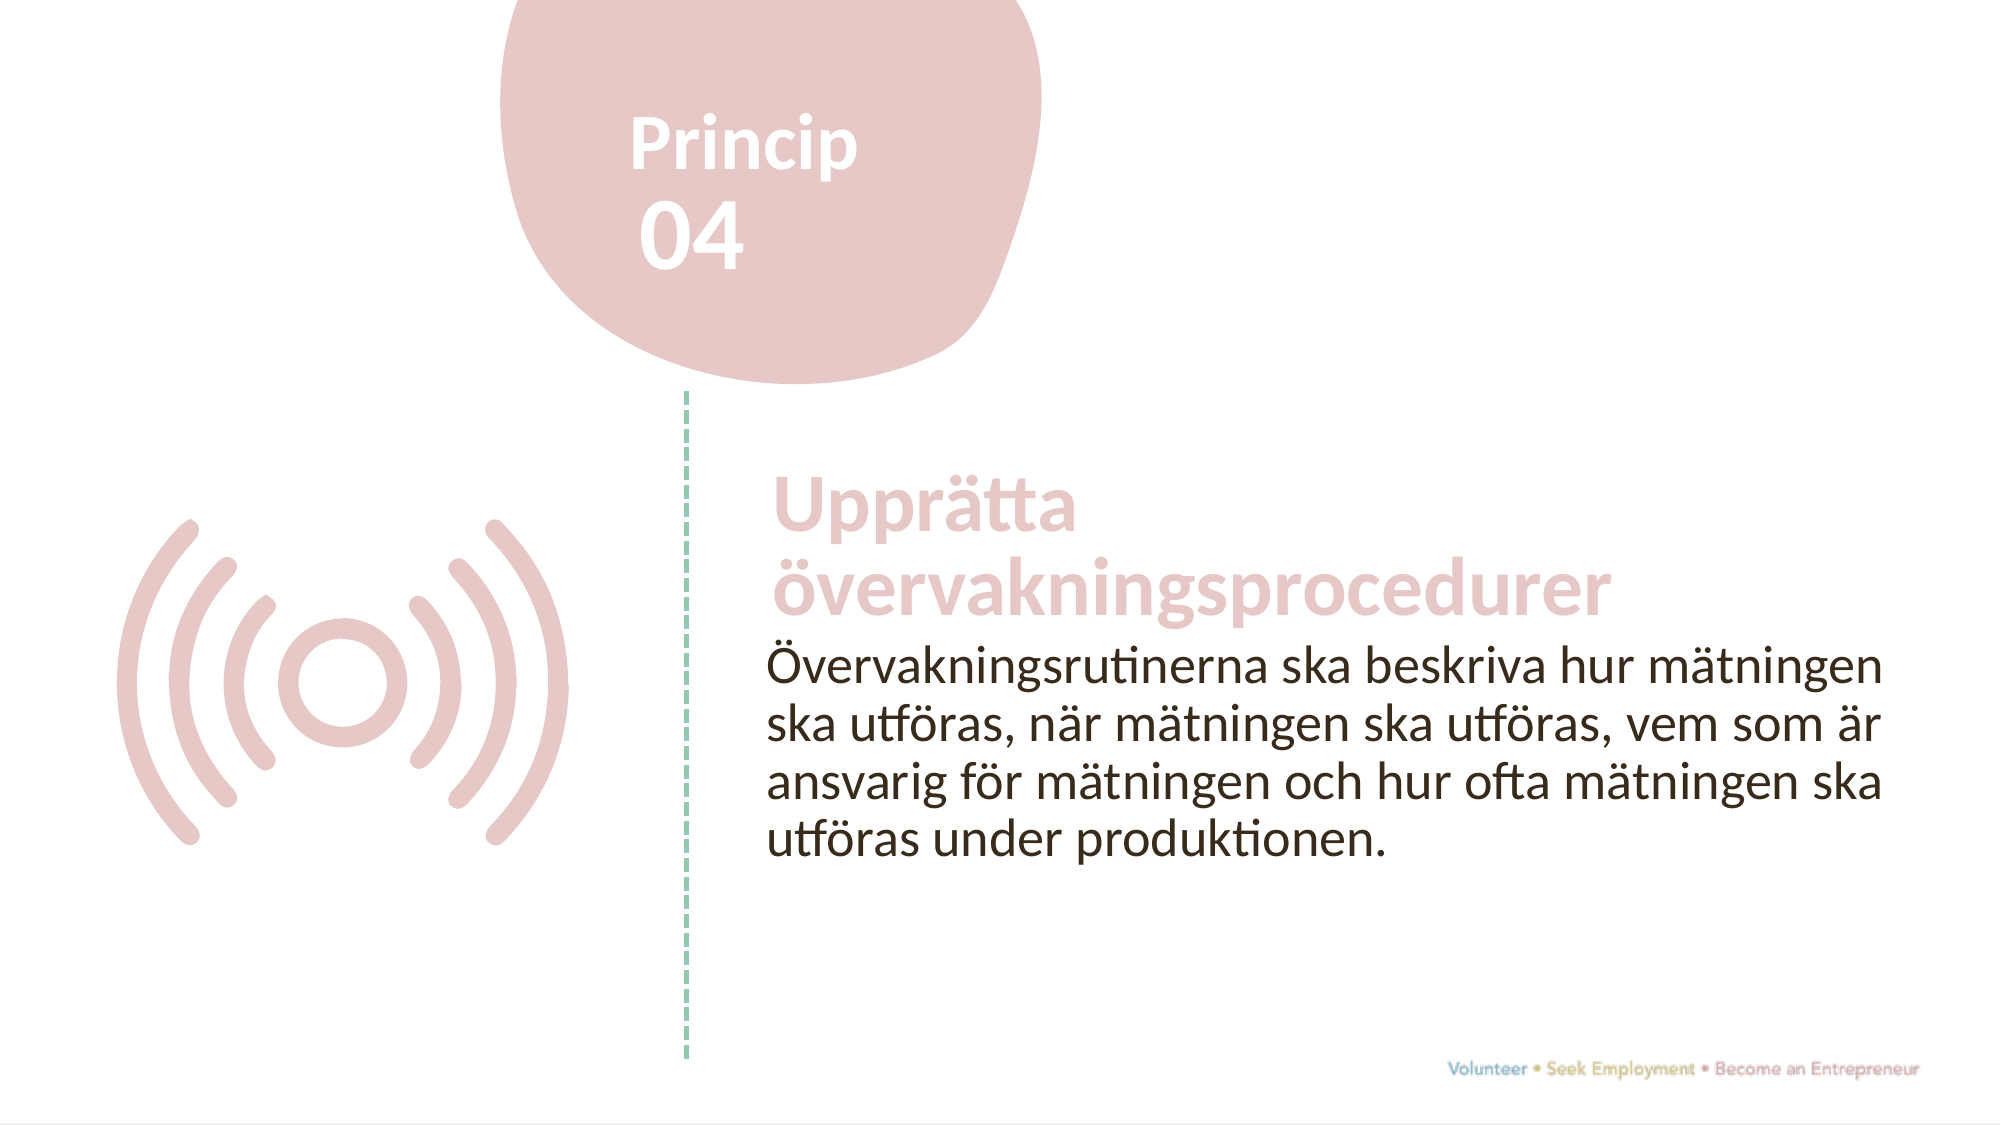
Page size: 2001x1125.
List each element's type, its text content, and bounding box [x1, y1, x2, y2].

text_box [615, 93, 954, 313]
text_box Övervakningsrutinerna ska beskriva hur mätningen ska utföras, när mätningen ska utföras, vem som är ansvarig för mätningen och hur ofta mätningen ska utföras under produktionen. [751, 629, 1967, 959]
text_box Upprätta övervakningsprocedurer [757, 457, 1940, 629]
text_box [116, 518, 569, 846]
picture [1418, 1046, 1971, 1103]
text_box [500, 0, 1042, 385]
